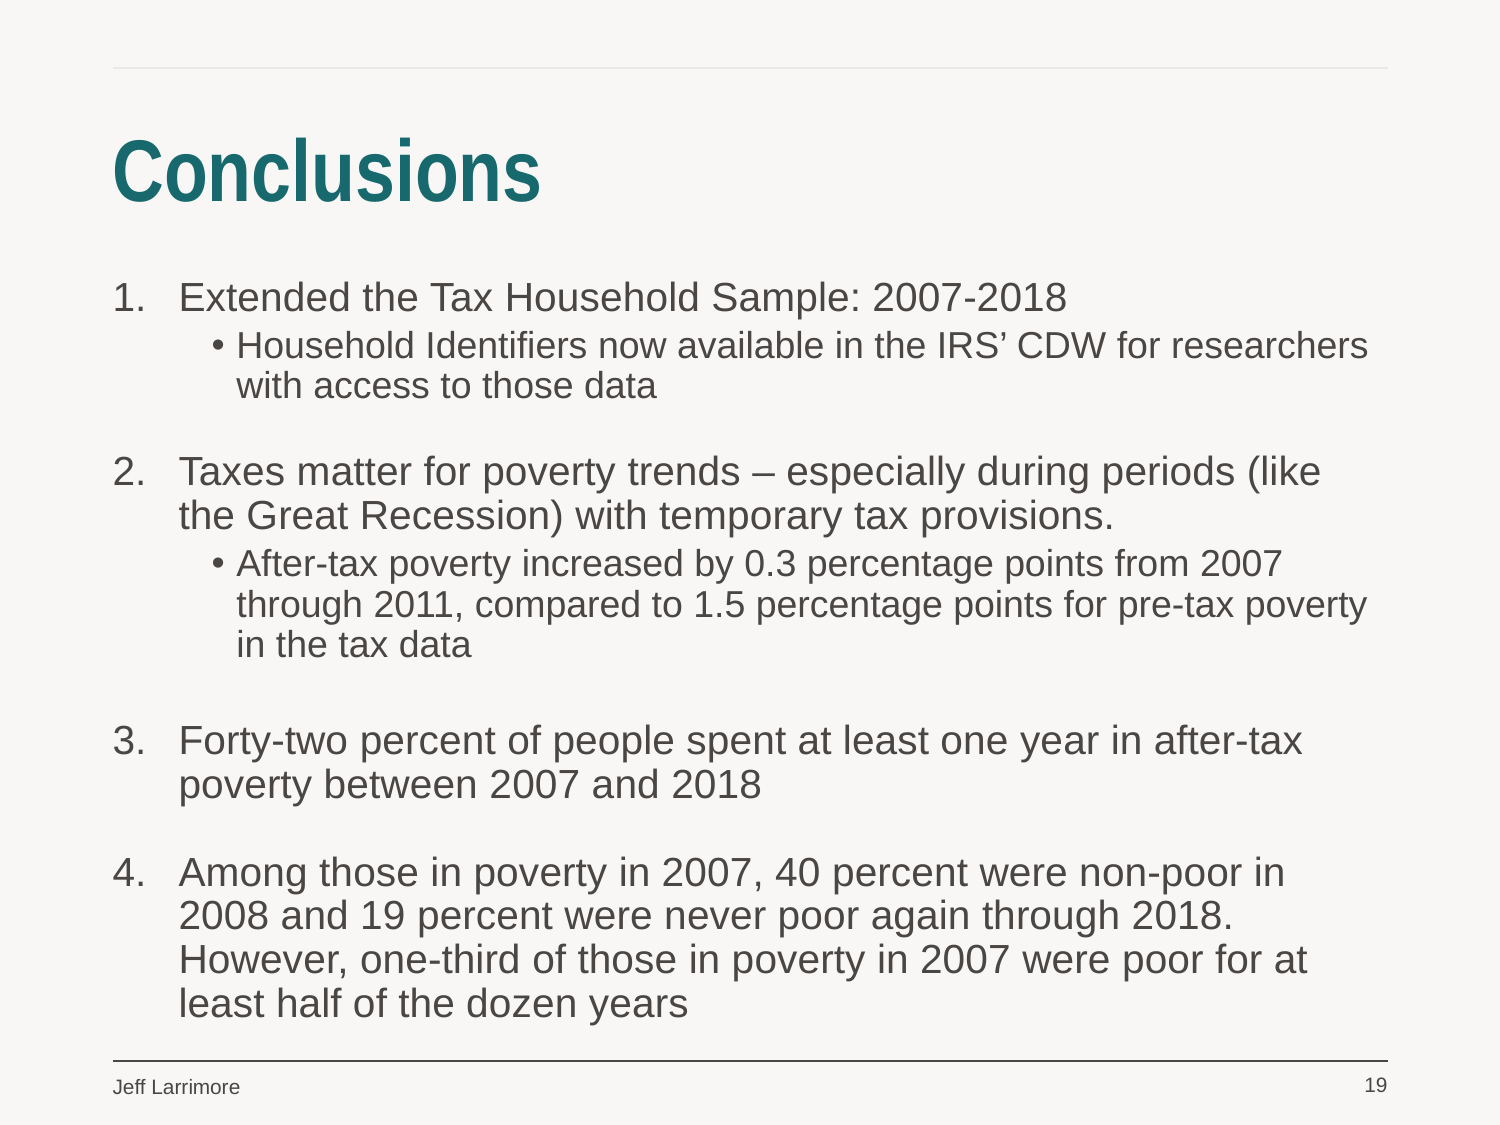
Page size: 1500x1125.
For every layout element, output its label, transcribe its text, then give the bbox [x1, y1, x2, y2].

title Conclusions [112, 126, 1388, 276]
list Extended the Tax Household Sample: 2007-2018 Household Identifiers now available in the IRS’ CDW for researchers with access to those data Taxes matter for poverty trends – especially during periods (like the Great Recession) with temporary tax provisions. After-tax poverty increased by 0.3 percentage points from 2007 through 2011, compared to 1.5 percentage points for pre-tax poverty in the tax data Forty-two percent of people spent at least one year in after-tax poverty between 2007 and 2018 Among those in poverty in 2007, 40 percent were non-poor in 2008 and 19 percent were never poor again through 2018. However, one-third of those in poverty in 2007 were poor for at least half of the dozen years [112, 276, 1388, 1035]
